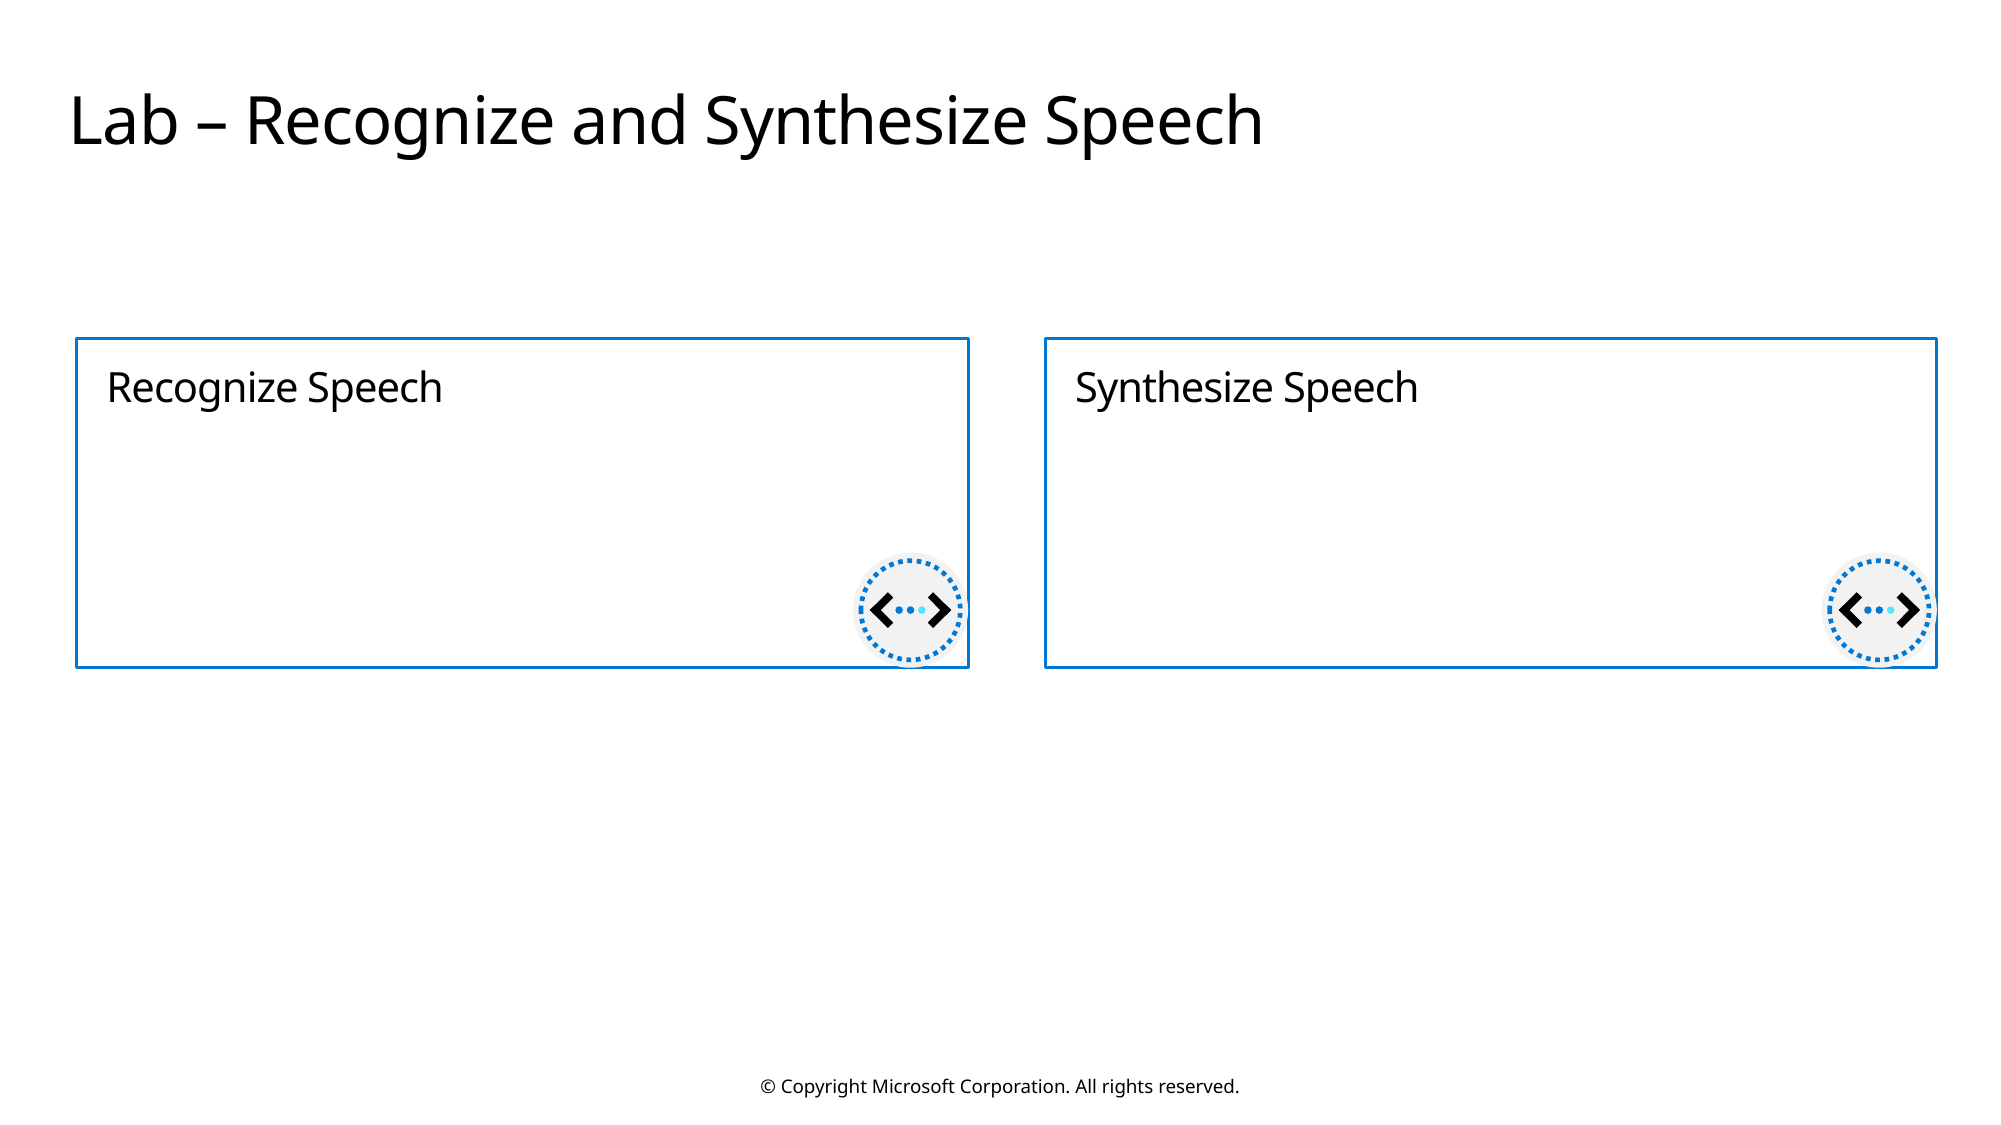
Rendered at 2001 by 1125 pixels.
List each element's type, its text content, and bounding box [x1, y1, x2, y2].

list Synthesize Speech [1044, 337, 1938, 669]
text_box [852, 552, 969, 668]
title Lab – Recognize and Synthesize Speech [68, 72, 1930, 184]
list Recognize Speech [75, 337, 970, 669]
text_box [1821, 552, 1938, 668]
